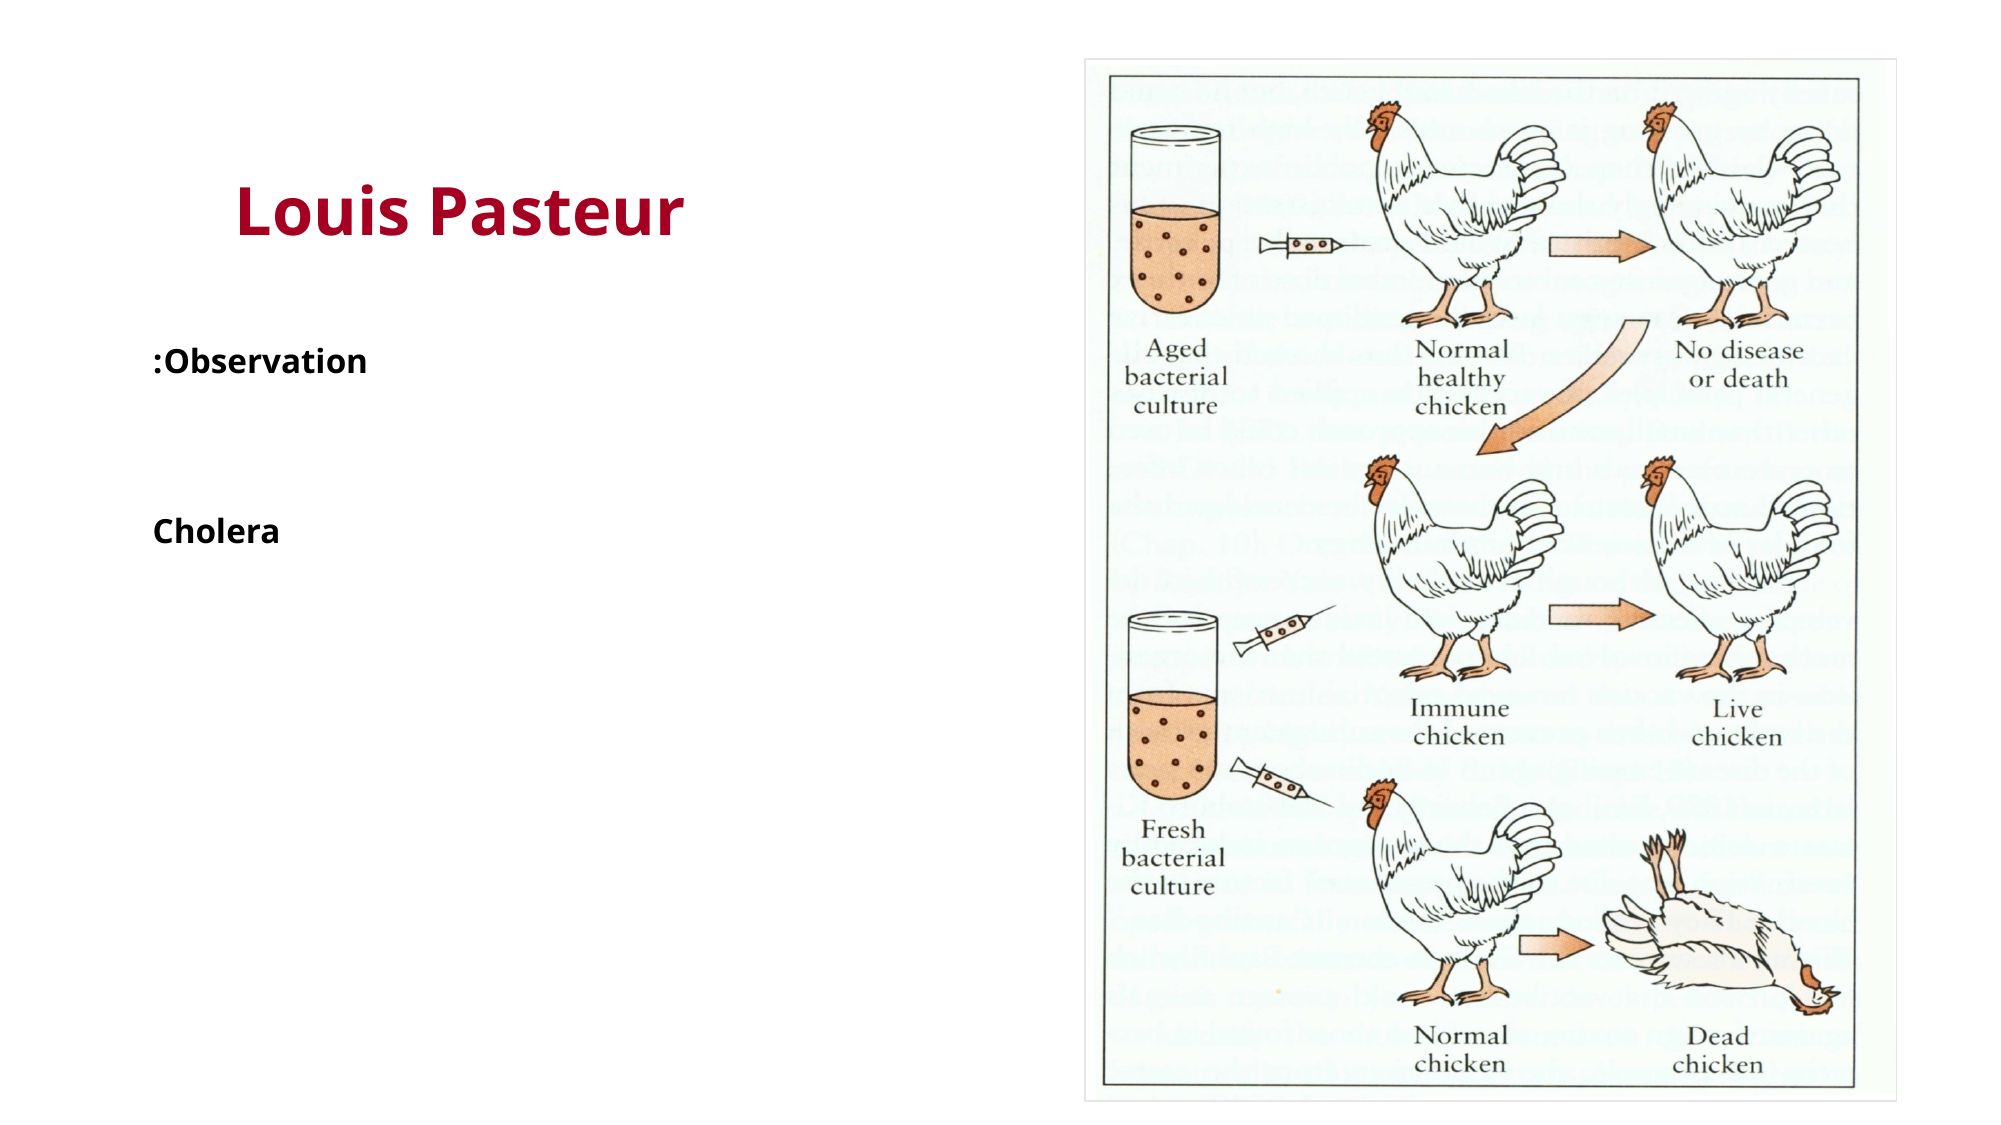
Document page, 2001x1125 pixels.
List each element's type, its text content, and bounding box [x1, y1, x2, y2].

list Observation: Cholera [137, 337, 783, 963]
picture [1085, 59, 1896, 1101]
title Louis Pasteur [137, 75, 783, 337]
